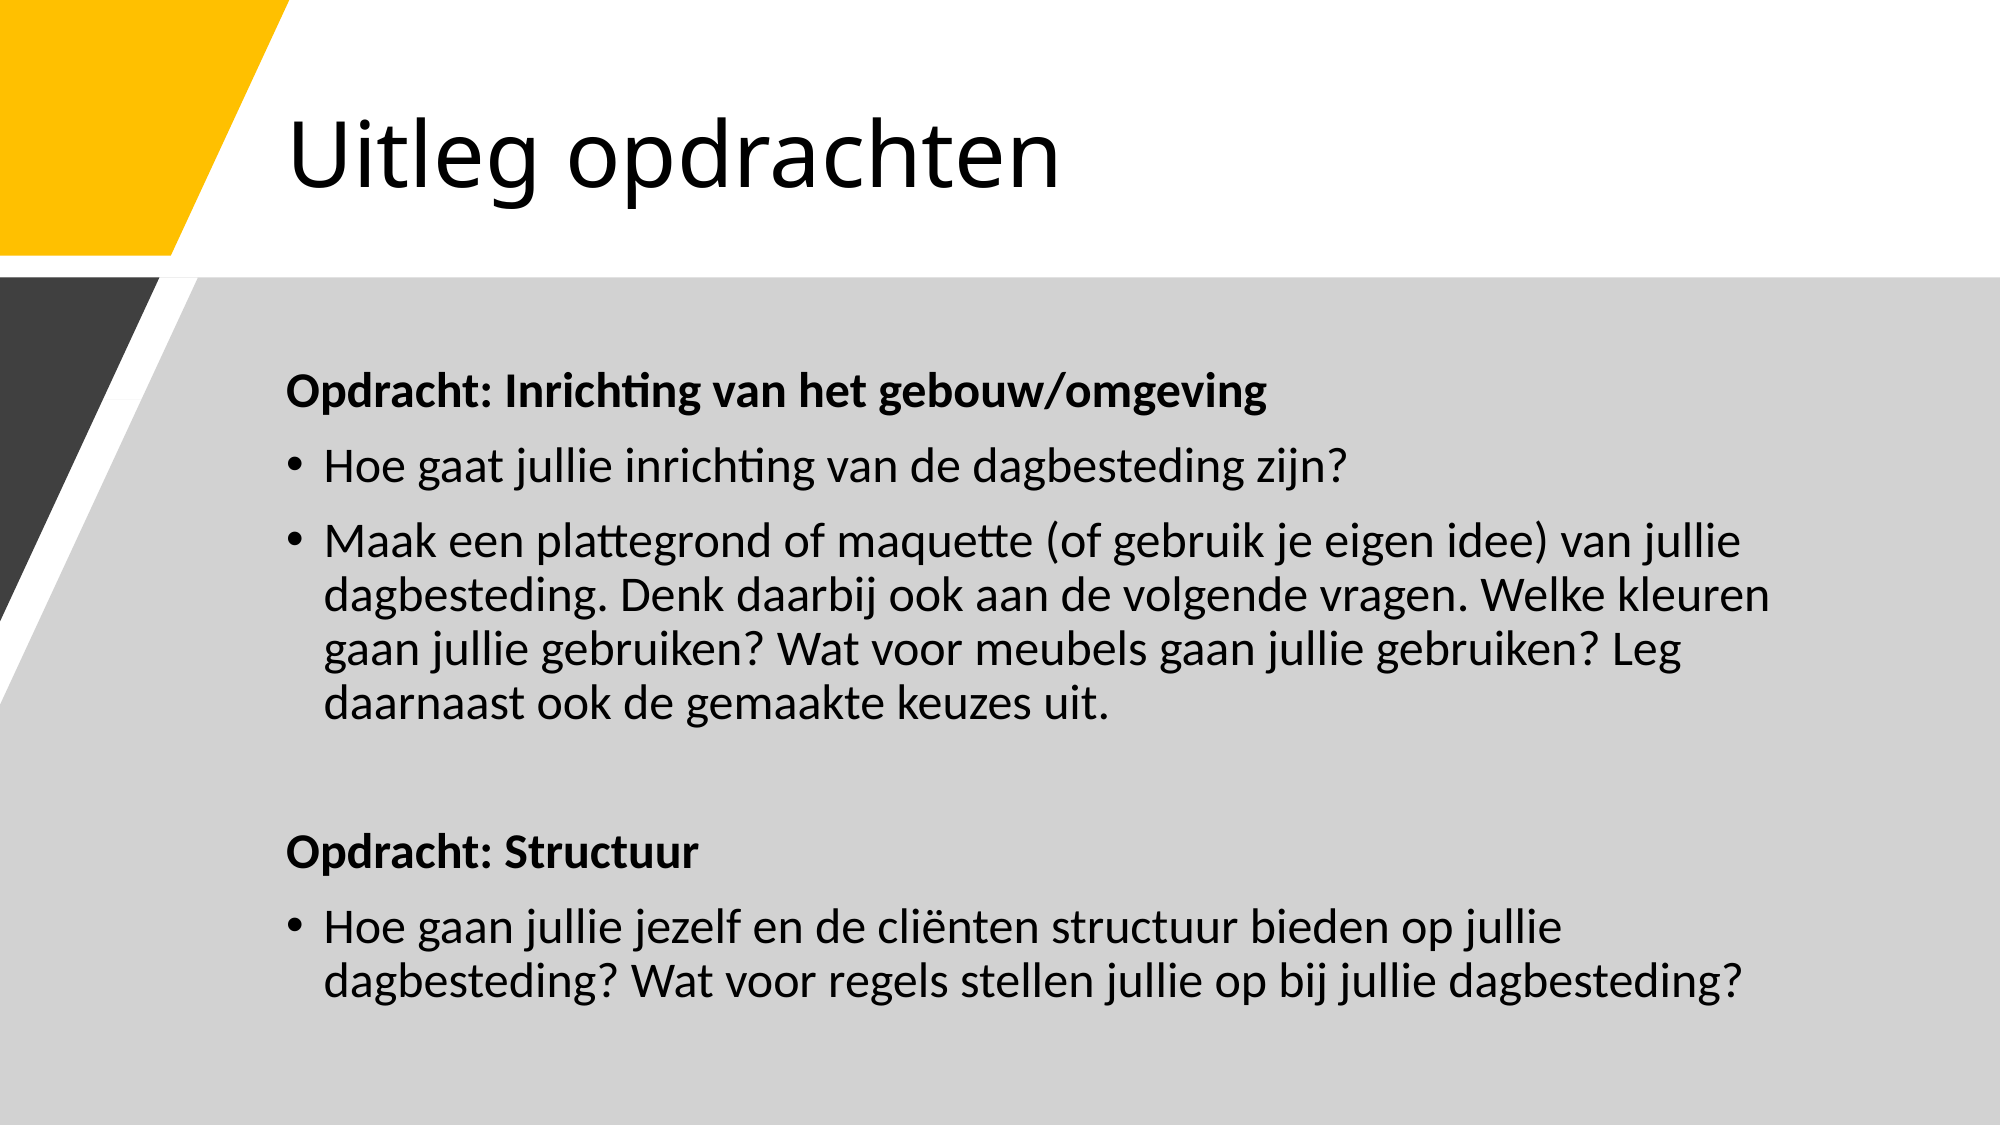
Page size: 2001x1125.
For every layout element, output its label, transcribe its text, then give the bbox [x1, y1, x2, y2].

text_box [0, 0, 291, 257]
text_box [0, 276, 2000, 1125]
text_box [0, 276, 162, 622]
title Uitleg opdrachten [271, 60, 1808, 255]
list Opdracht: Inrichting van het gebouw/omgeving Hoe gaat jullie inrichting van de dagbesteding zijn? Maak een plattegrond of maquette (of gebruik je eigen idee) van jullie dagbesteding. Denk daarbij ook aan de volgende vragen. Welke kleuren gaan jullie gebruiken? Wat voor meubels gaan jullie gebruiken? Leg daarnaast ook de gemaakte keuzes uit. Opdracht: Structuur Hoe gaan jullie jezelf en de cliënten structuur bieden op jullie dagbesteding? Wat voor regels stellen jullie op bij jullie dagbesteding? [271, 356, 1808, 1020]
